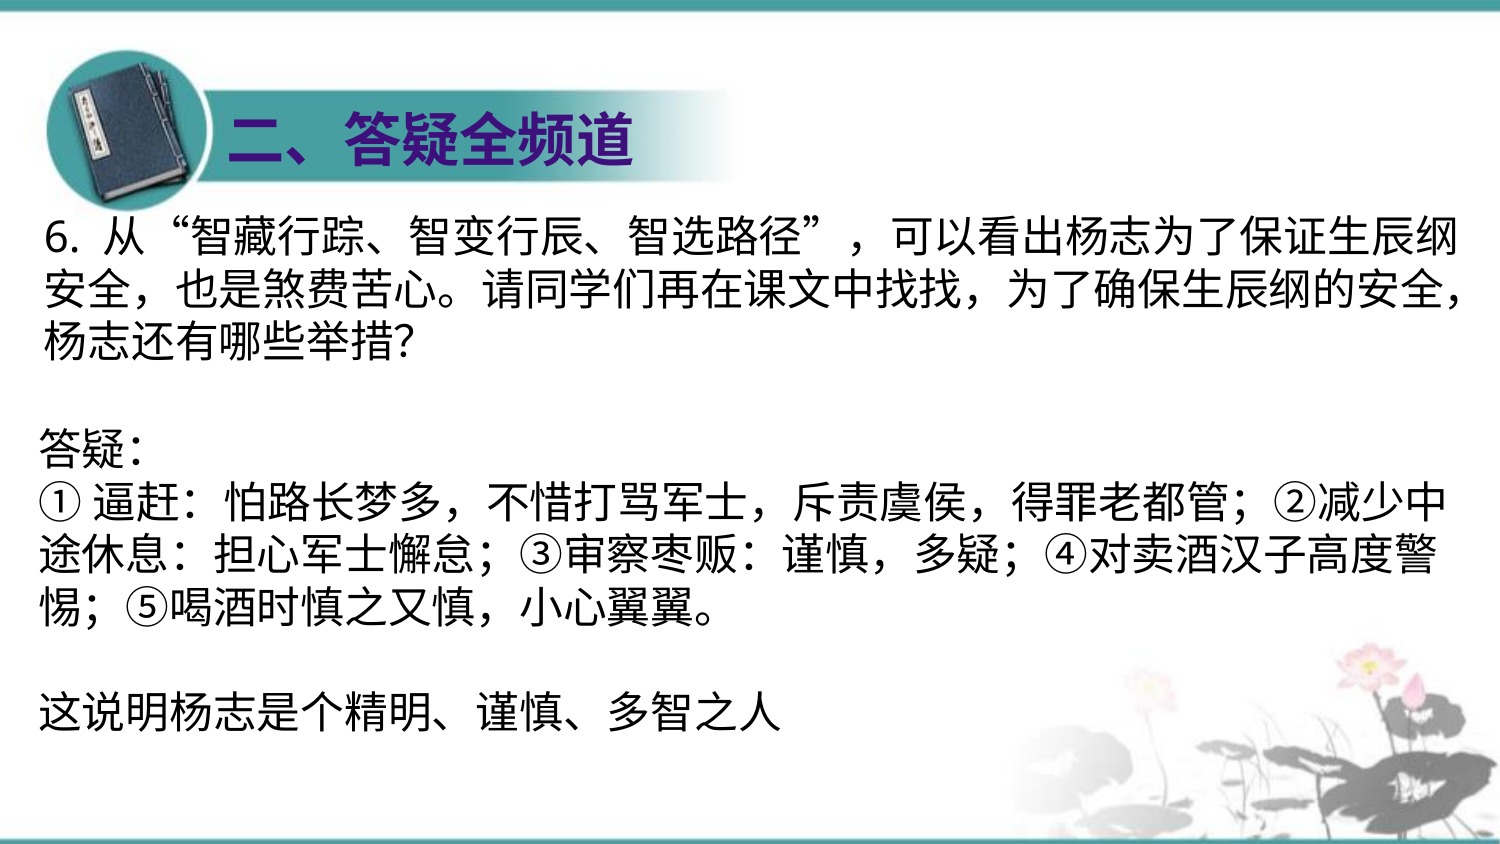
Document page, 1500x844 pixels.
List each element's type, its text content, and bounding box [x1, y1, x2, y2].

text_box 二、答疑全频道 [211, 95, 1262, 181]
picture [0, 0, 1500, 844]
text_box 6. 从“智藏行踪、智变行辰、智选路径”，可以看出杨志为了保证生辰纲安全，也是煞费苦心。请同学们再在课文中找找，为了确保生辰纲的安全，杨志还有哪些举措？ [29, 201, 1500, 374]
text_box 答疑： ①逼赶：怕路长梦多，不惜打骂军士，斥责虞侯，得罪老都管；②减少中途休息：担心军士懈怠；③审察枣贩：谨慎，多疑；④对卖酒汉子高度警惕；⑤喝酒时慎之又慎，小心翼翼。 这说明杨志是个精明、谨慎、多智之人 [23, 388, 1477, 745]
